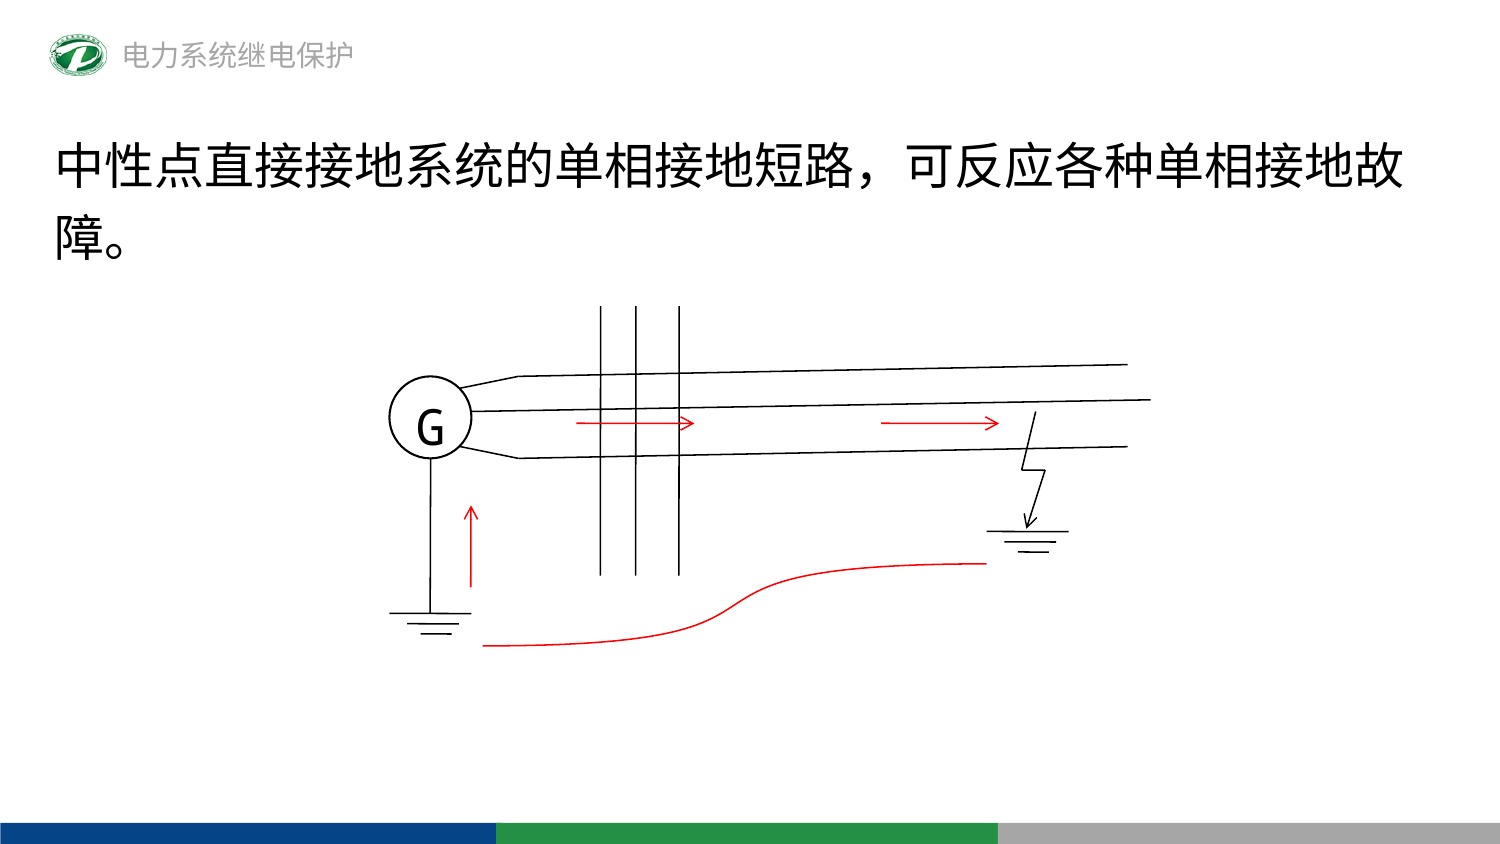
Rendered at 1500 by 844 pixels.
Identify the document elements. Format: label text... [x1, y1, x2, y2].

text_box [482, 422, 496, 483]
text_box [494, 821, 996, 844]
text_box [389, 376, 472, 465]
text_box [600, 433, 680, 445]
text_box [389, 613, 472, 635]
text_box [1021, 468, 1046, 529]
text_box [996, 821, 1500, 844]
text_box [482, 563, 987, 647]
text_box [518, 364, 1128, 377]
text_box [1021, 421, 1046, 445]
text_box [500, 399, 1151, 412]
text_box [600, 305, 680, 363]
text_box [482, 352, 496, 413]
text_box [0, 821, 494, 844]
picture [41, 19, 118, 91]
text_box 中性点直接接地系统的单相接地短路，可反应各种单相接地故障。 [39, 114, 1446, 274]
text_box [600, 385, 680, 398]
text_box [471, 399, 477, 412]
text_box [600, 468, 680, 562]
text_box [986, 531, 1069, 553]
text_box 电力系统继电保护 [122, 29, 370, 80]
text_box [518, 446, 1128, 459]
